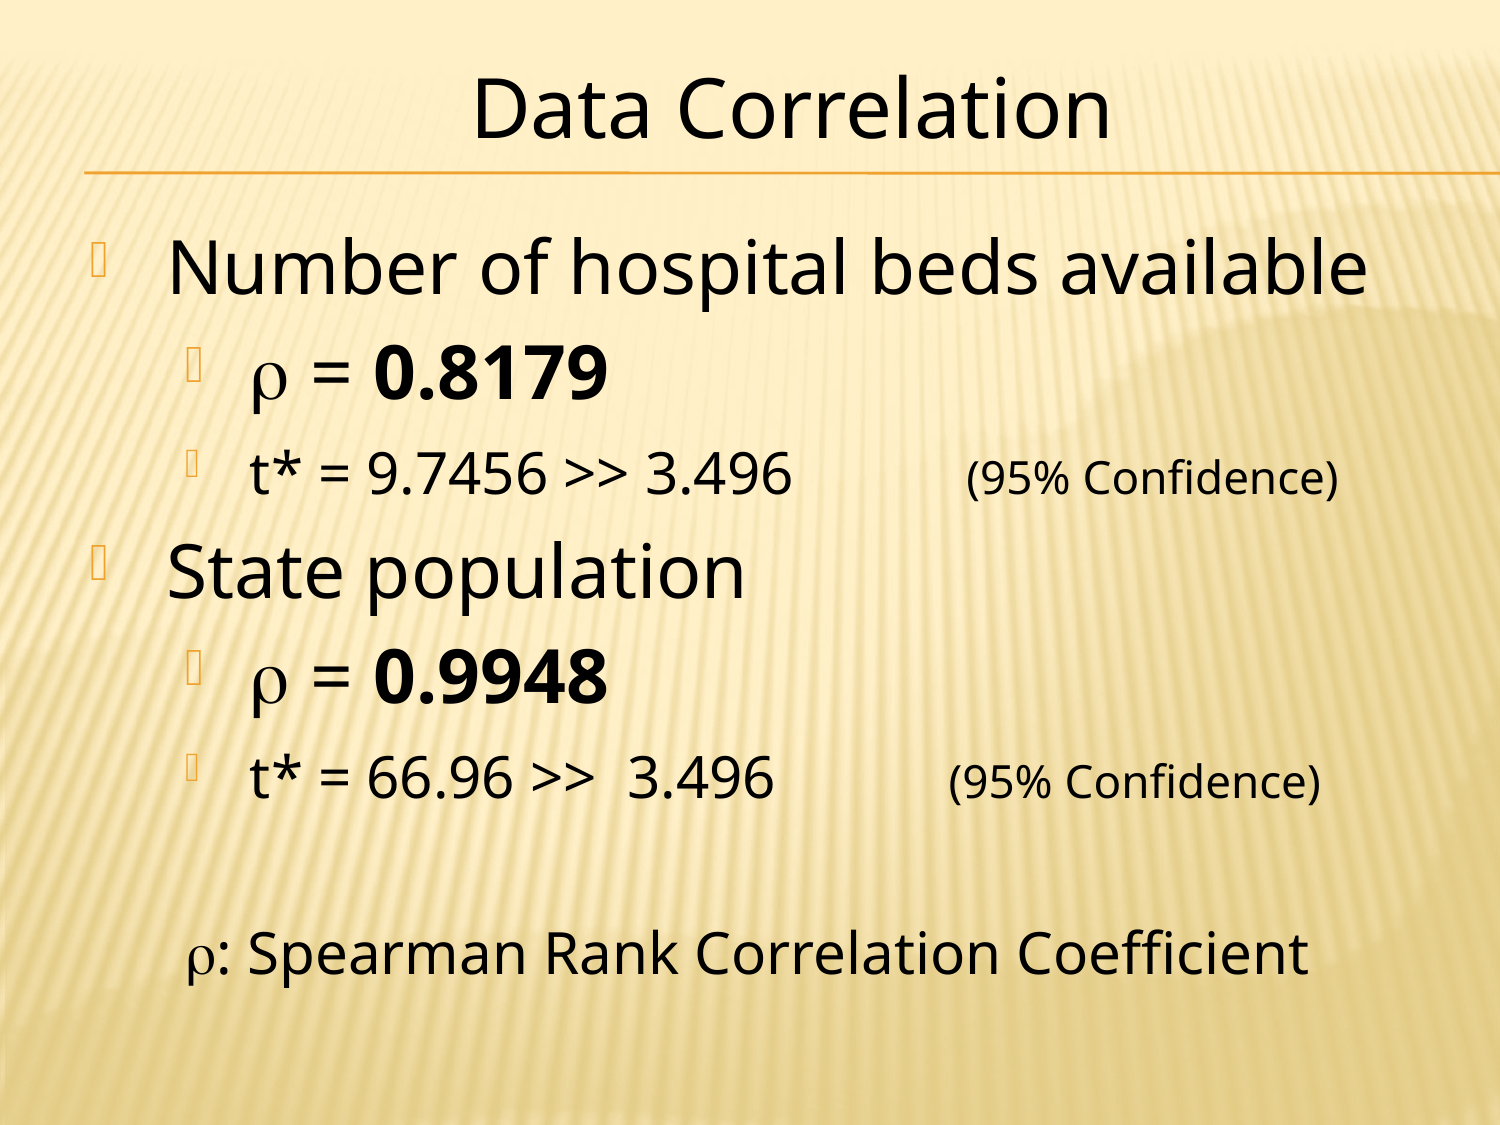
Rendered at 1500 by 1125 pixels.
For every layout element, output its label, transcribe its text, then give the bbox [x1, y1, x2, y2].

title Data Correlation [117, 10, 1468, 163]
list Number of hospital beds available  = 0.8179 t* = 9.7456 >> 3.496 (95% Confidence) State population  = 0.9948 t* = 66.96 >> 3.496 (95% Confidence) : Spearman Rank Correlation Coefficient [74, 212, 1438, 1026]
